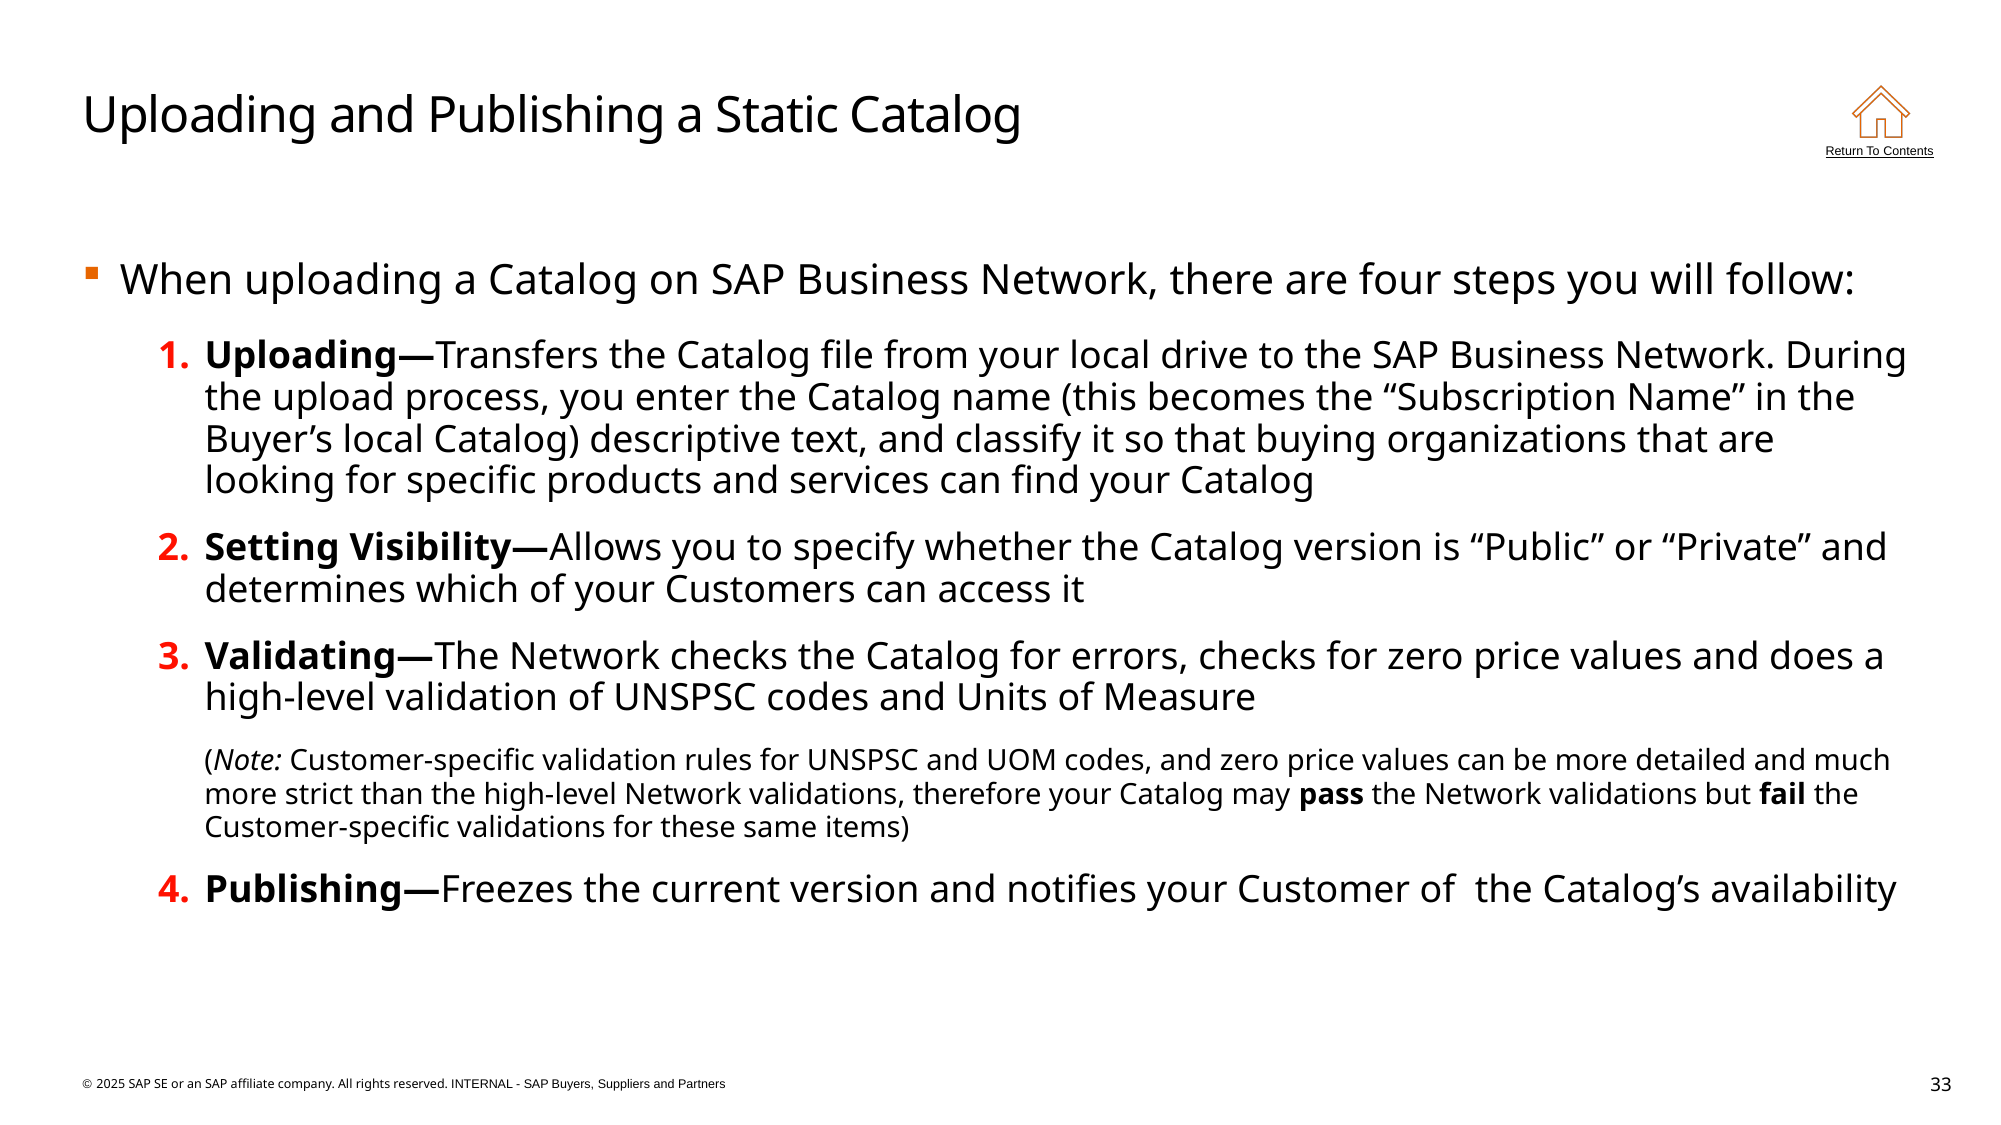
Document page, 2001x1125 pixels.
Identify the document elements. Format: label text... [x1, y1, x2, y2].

list When uploading a Catalog on SAP Business Network, there are four steps you will follow: Uploading—Transfers the Catalog file from your local drive to the SAP Business Network. During the upload process, you enter the Catalog name (this becomes the “Subscription Name” in the Buyer’s local Catalog) descriptive text, and classify it so that buying organizations that are looking for specific products and services can find your Catalog Setting Visibility—Allows you to specify whether the Catalog version is “Public” or “Private” and determines which of your Customers can access it Validating—The Network checks the Catalog for errors, checks for zero price values and does a high-level validation of UNSPSC codes and Units of Measure (Note: Customer-specific validation rules for UNSPSC and UOM codes, and zero price values can be more detailed and much more strict than the high-level Network validations, therefore your Catalog may pass the Network validations but fail the Customer-specific validations for these same items) Publishing—Freezes the current version and notifies your Customer of the Catalog’s availability [82, 255, 1918, 1041]
picture [1847, 76, 1915, 145]
title Uploading and Publishing a Static Catalog [82, 82, 1810, 144]
